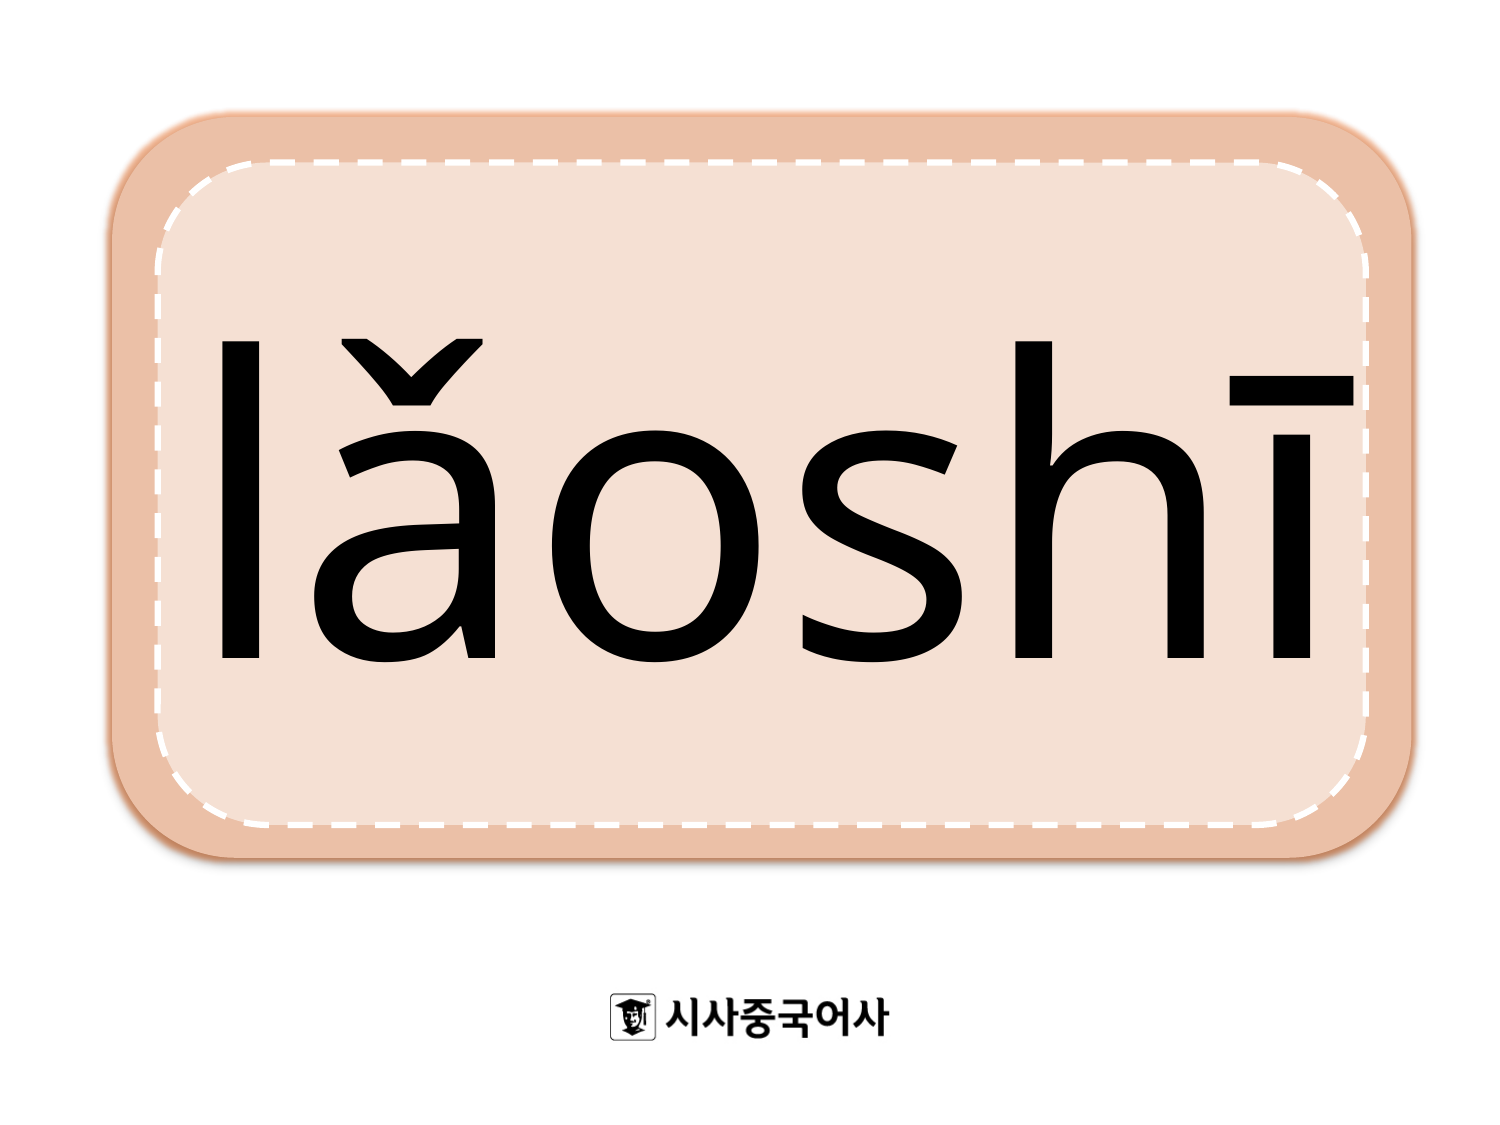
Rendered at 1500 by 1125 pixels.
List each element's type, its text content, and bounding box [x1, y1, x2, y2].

picture [602, 987, 898, 1047]
text_box lǎoshī [162, 160, 1371, 824]
